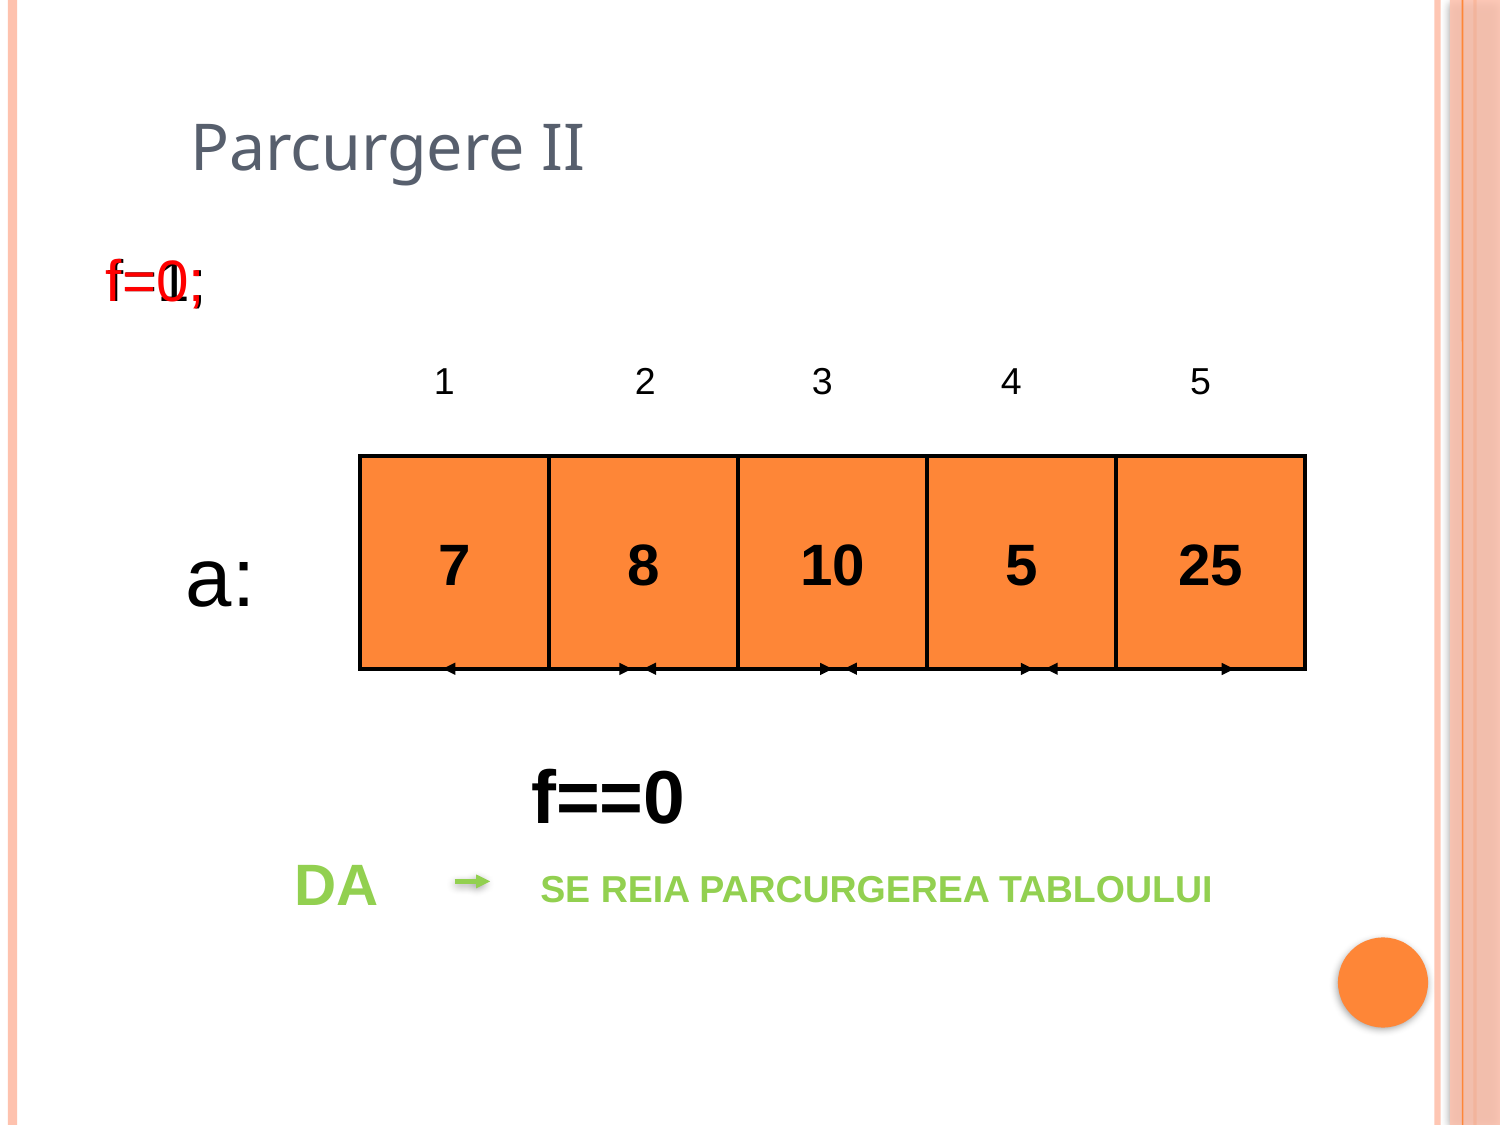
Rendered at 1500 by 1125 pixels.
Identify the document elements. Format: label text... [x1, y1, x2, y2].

text_box 2 [620, 349, 703, 410]
text_box 5 [927, 456, 1117, 669]
text_box 1 [419, 349, 502, 410]
text_box 3 [797, 349, 880, 410]
text_box f==0 [513, 741, 703, 846]
text_box 25 [1117, 456, 1306, 669]
text_box SE REIA PARCURGEREA TABLOULUI [525, 857, 1258, 918]
text_box f=0; [74, 235, 276, 321]
text_box 7 [360, 456, 549, 669]
text_box 8 [549, 456, 739, 669]
title Parcurgere II [175, 47, 1282, 198]
text_box DA [242, 839, 432, 925]
text_box a: [171, 515, 313, 631]
text_box 4 [986, 349, 1069, 410]
text_box 10 [739, 456, 927, 669]
text_box 5 [1175, 349, 1258, 410]
